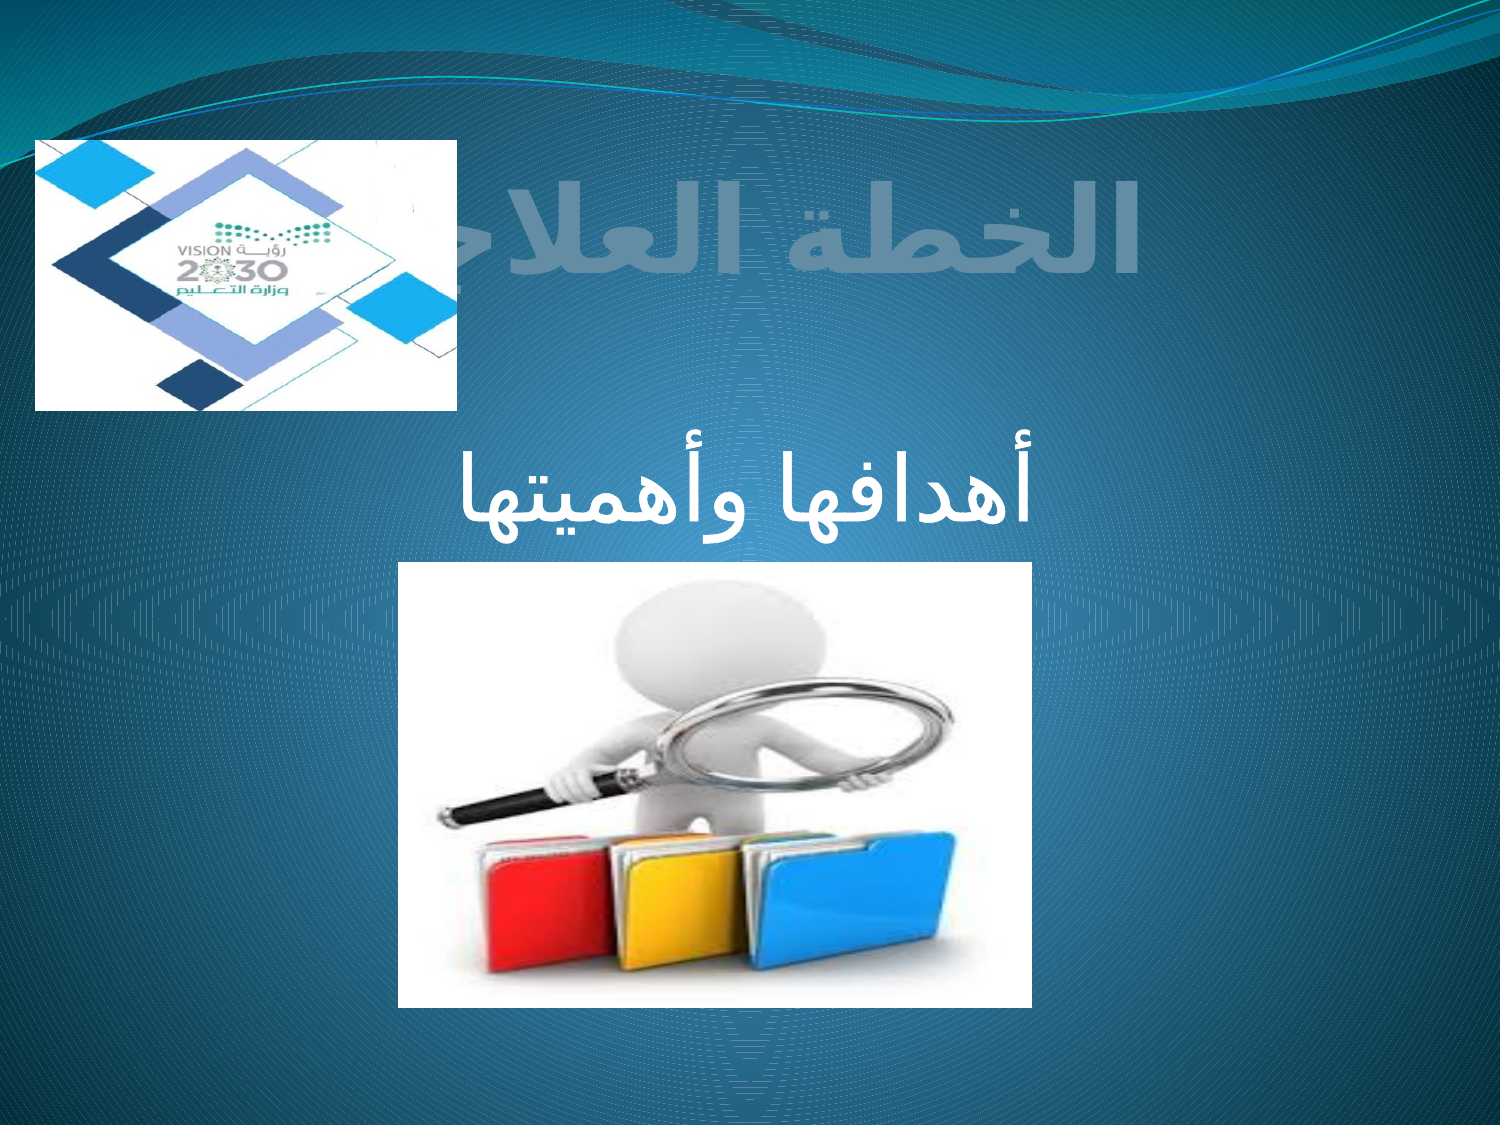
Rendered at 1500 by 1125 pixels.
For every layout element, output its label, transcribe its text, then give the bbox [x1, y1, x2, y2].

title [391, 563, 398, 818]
title الخطة العلاجية [457, 152, 1382, 434]
picture [34, 140, 458, 411]
picture [398, 562, 1032, 1009]
subtitle أهدافها وأهميتها [87, 421, 1376, 818]
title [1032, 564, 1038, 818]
text_box ح [93, 152, 464, 421]
